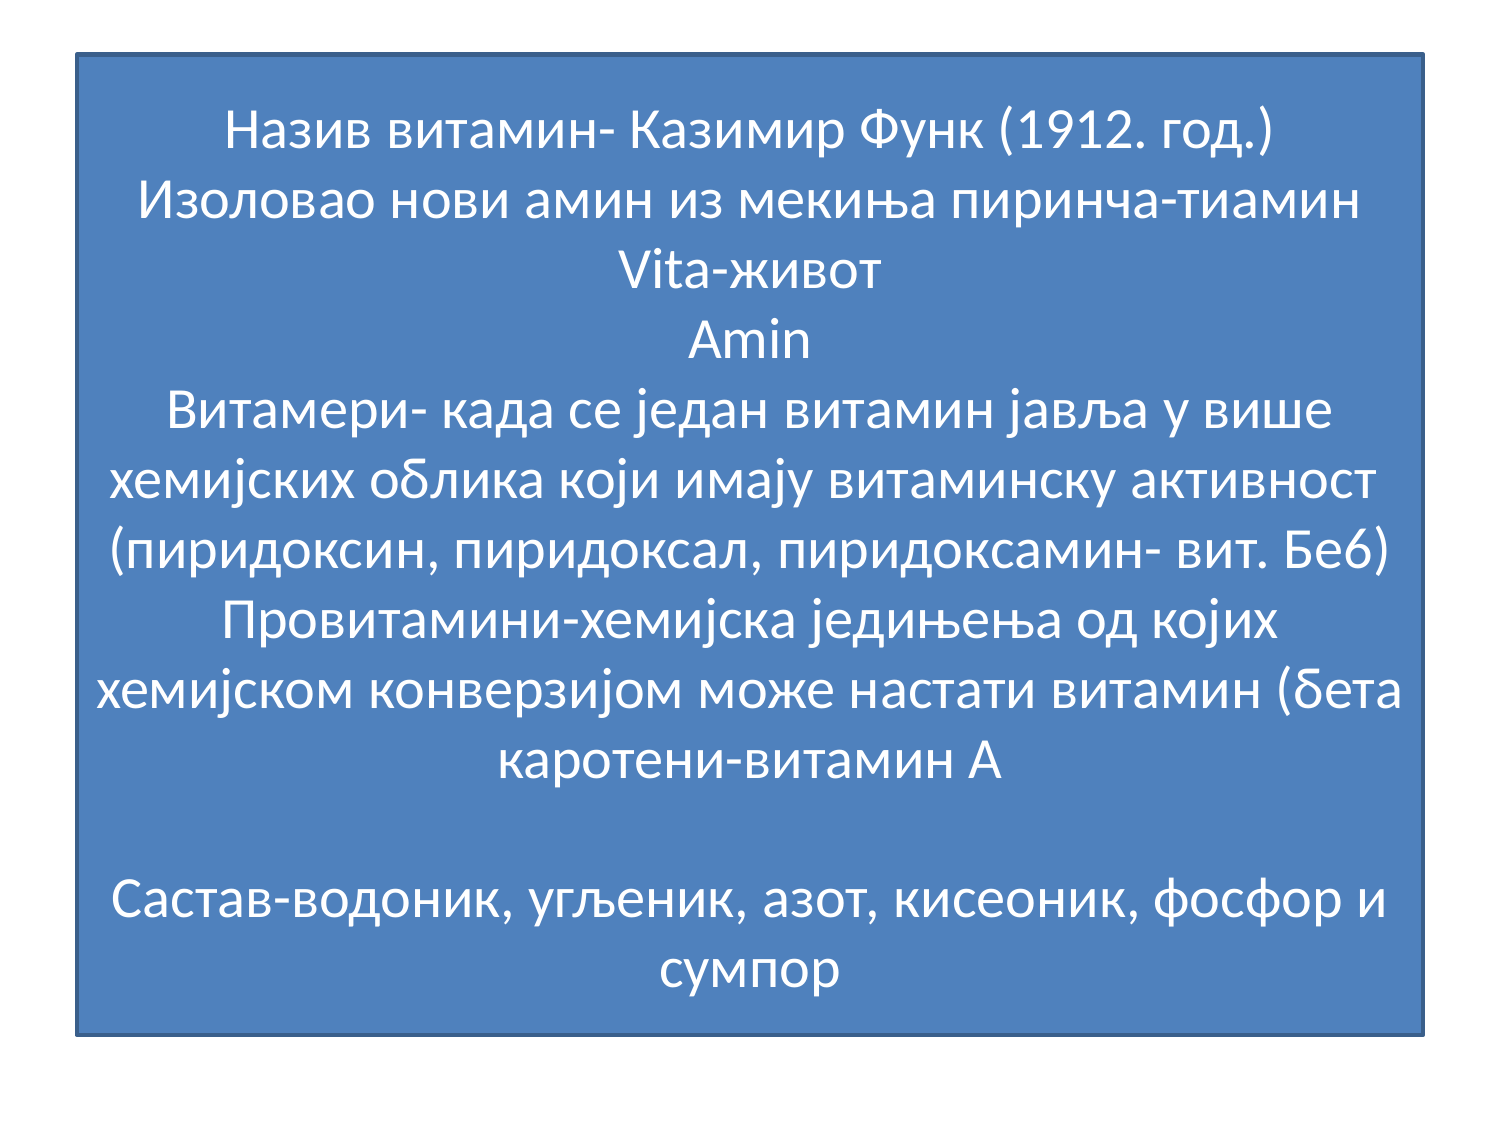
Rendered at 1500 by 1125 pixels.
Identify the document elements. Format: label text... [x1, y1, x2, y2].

text_box Назив витамин- Казимир Функ (1912. год.) Изоловао нови амин из мекиња пиринча-тиамин Vita-живот Amin Витамери- када се један витамин јавља у више хемијских облика који имају витаминску активност (пиридоксин, пиридоксал, пиридоксамин- вит. Бе6) Провитамини-хемијска једињења од којих хемијском конверзијом може настати витамин (бета каротени-витамин А Састав-водоник, угљеник, азот, кисеоник, фосфор и сумпор [75, 52, 1425, 1037]
